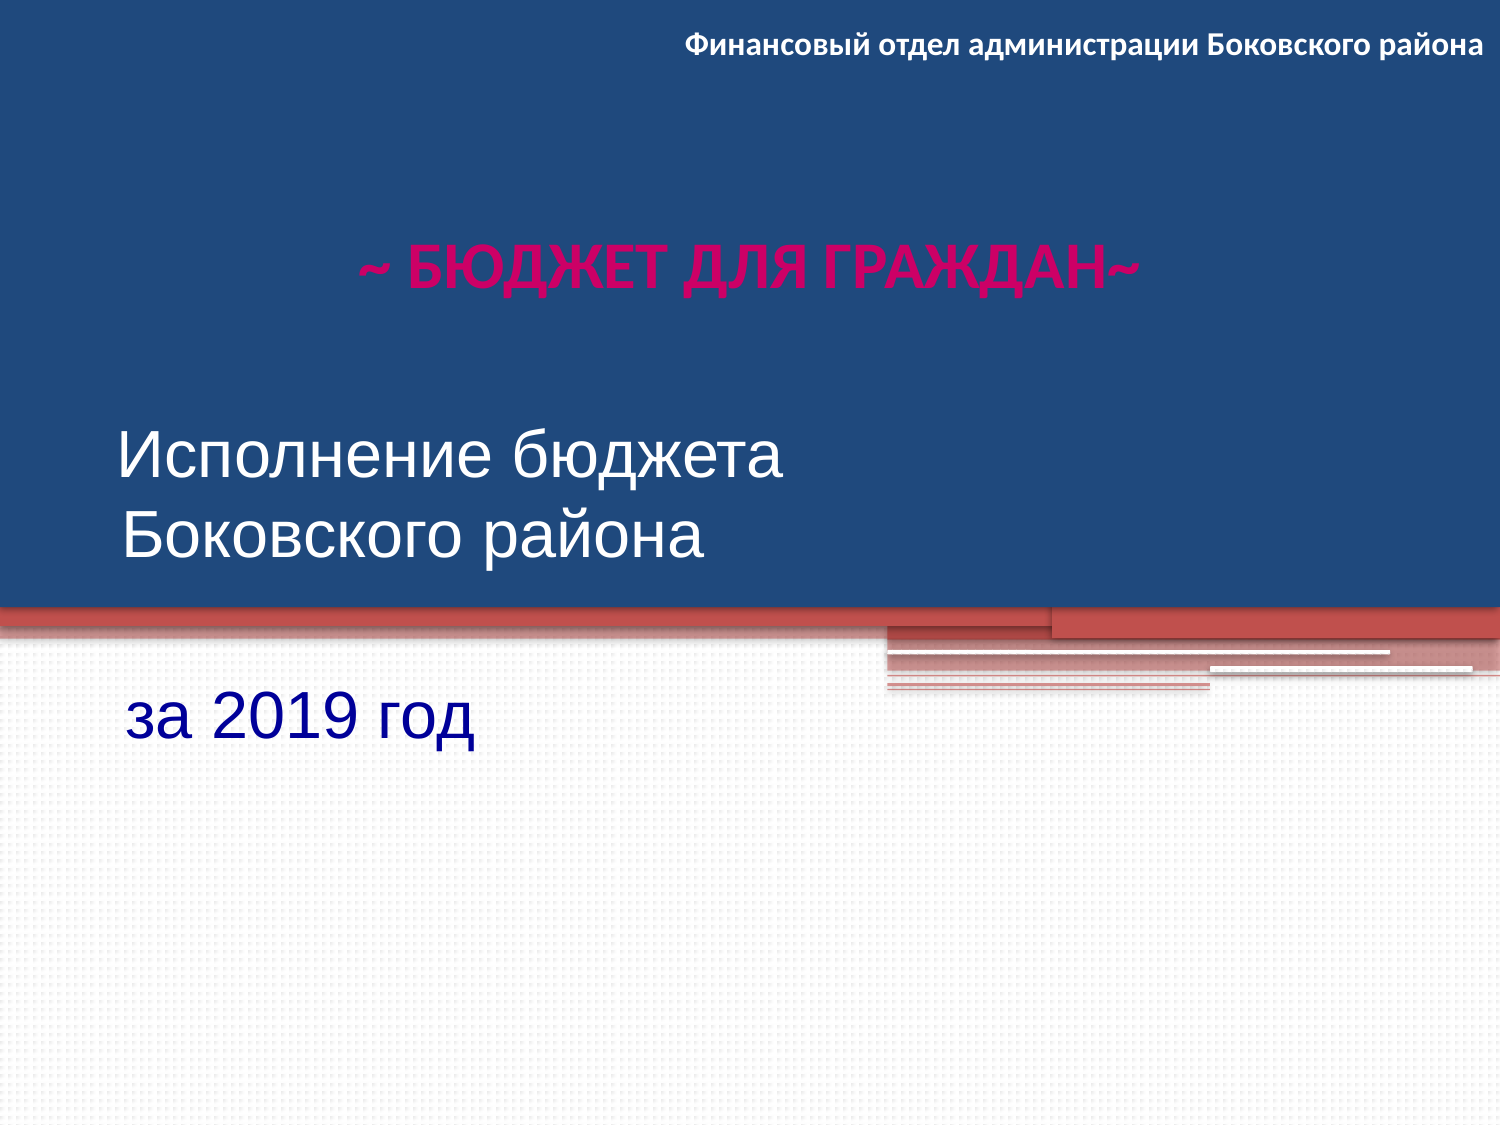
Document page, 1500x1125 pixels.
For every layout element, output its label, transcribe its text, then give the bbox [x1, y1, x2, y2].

text_box за 2019 год [110, 664, 556, 759]
text_box Исполнение бюджета Боковского района [87, 358, 877, 578]
text_box [21, 516, 1147, 999]
text_box Финансовый отдел администрации Боковского района ~ БЮДЖЕТ ДЛЯ ГРАЖДАН~ [0, 14, 1500, 509]
